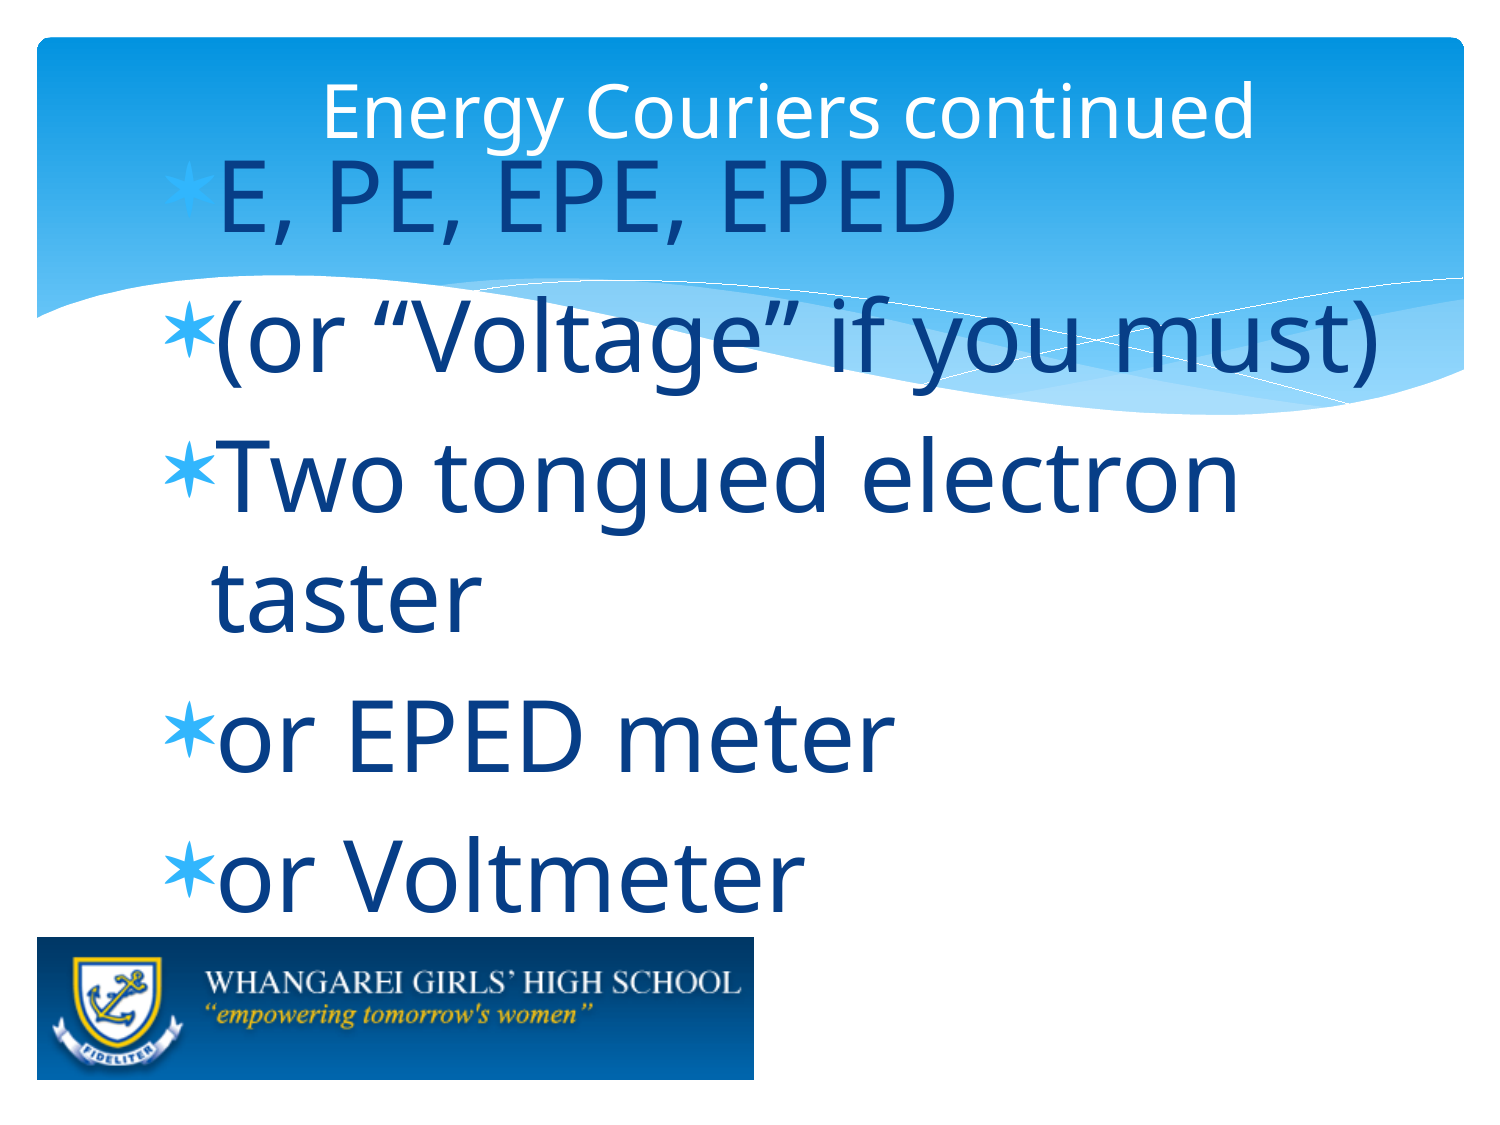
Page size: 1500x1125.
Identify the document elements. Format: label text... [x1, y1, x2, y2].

list E, PE, EPE, EPED (or “Voltage” if you must) Two tongued electron taster or EPED meter or Voltmeter [150, 125, 1403, 976]
picture [37, 937, 754, 1080]
title Energy Couriers continued [183, 0, 1395, 125]
